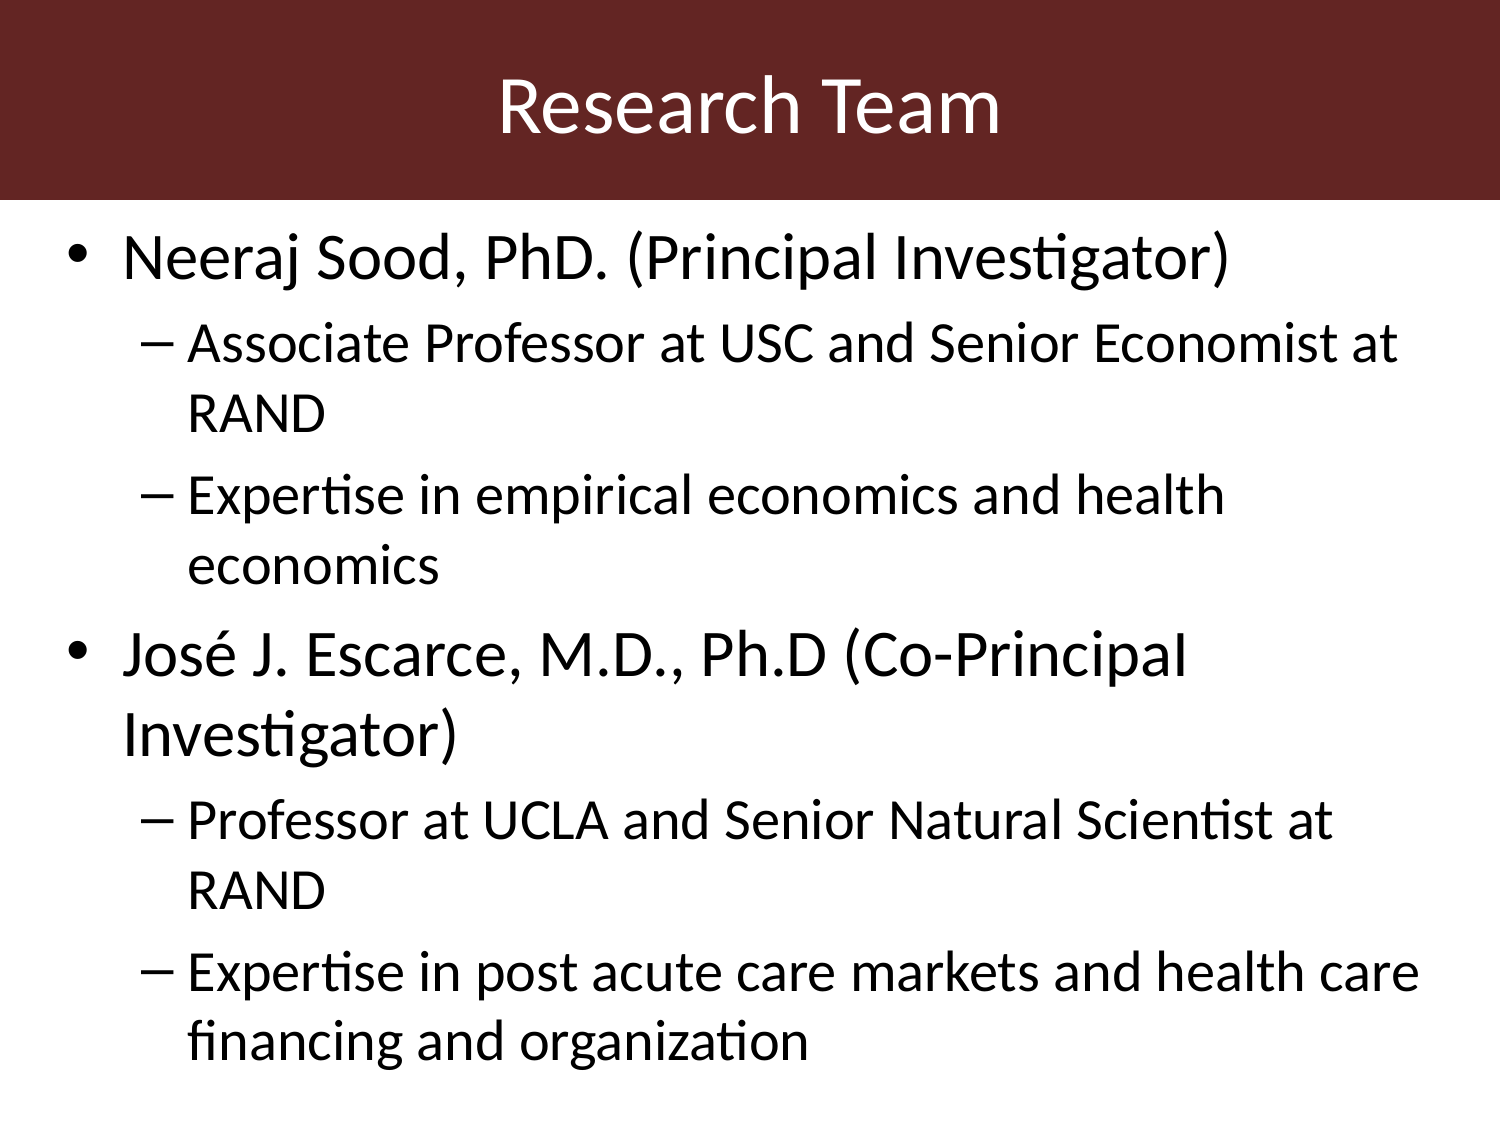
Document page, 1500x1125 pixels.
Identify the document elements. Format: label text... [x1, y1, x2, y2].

text_box [0, 0, 1500, 200]
list Neeraj Sood, PhD. (Principal Investigator) Associate Professor at USC and Senior Economist at RAND Expertise in empirical economics and health economics José J. Escarce, M.D., Ph.D (Co-PrincipaI Investigator) Professor at UCLA and Senior Natural Scientist at RAND Expertise in post acute care markets and health care financing and organization [50, 204, 1450, 1046]
title Research Team [74, 24, 1426, 176]
